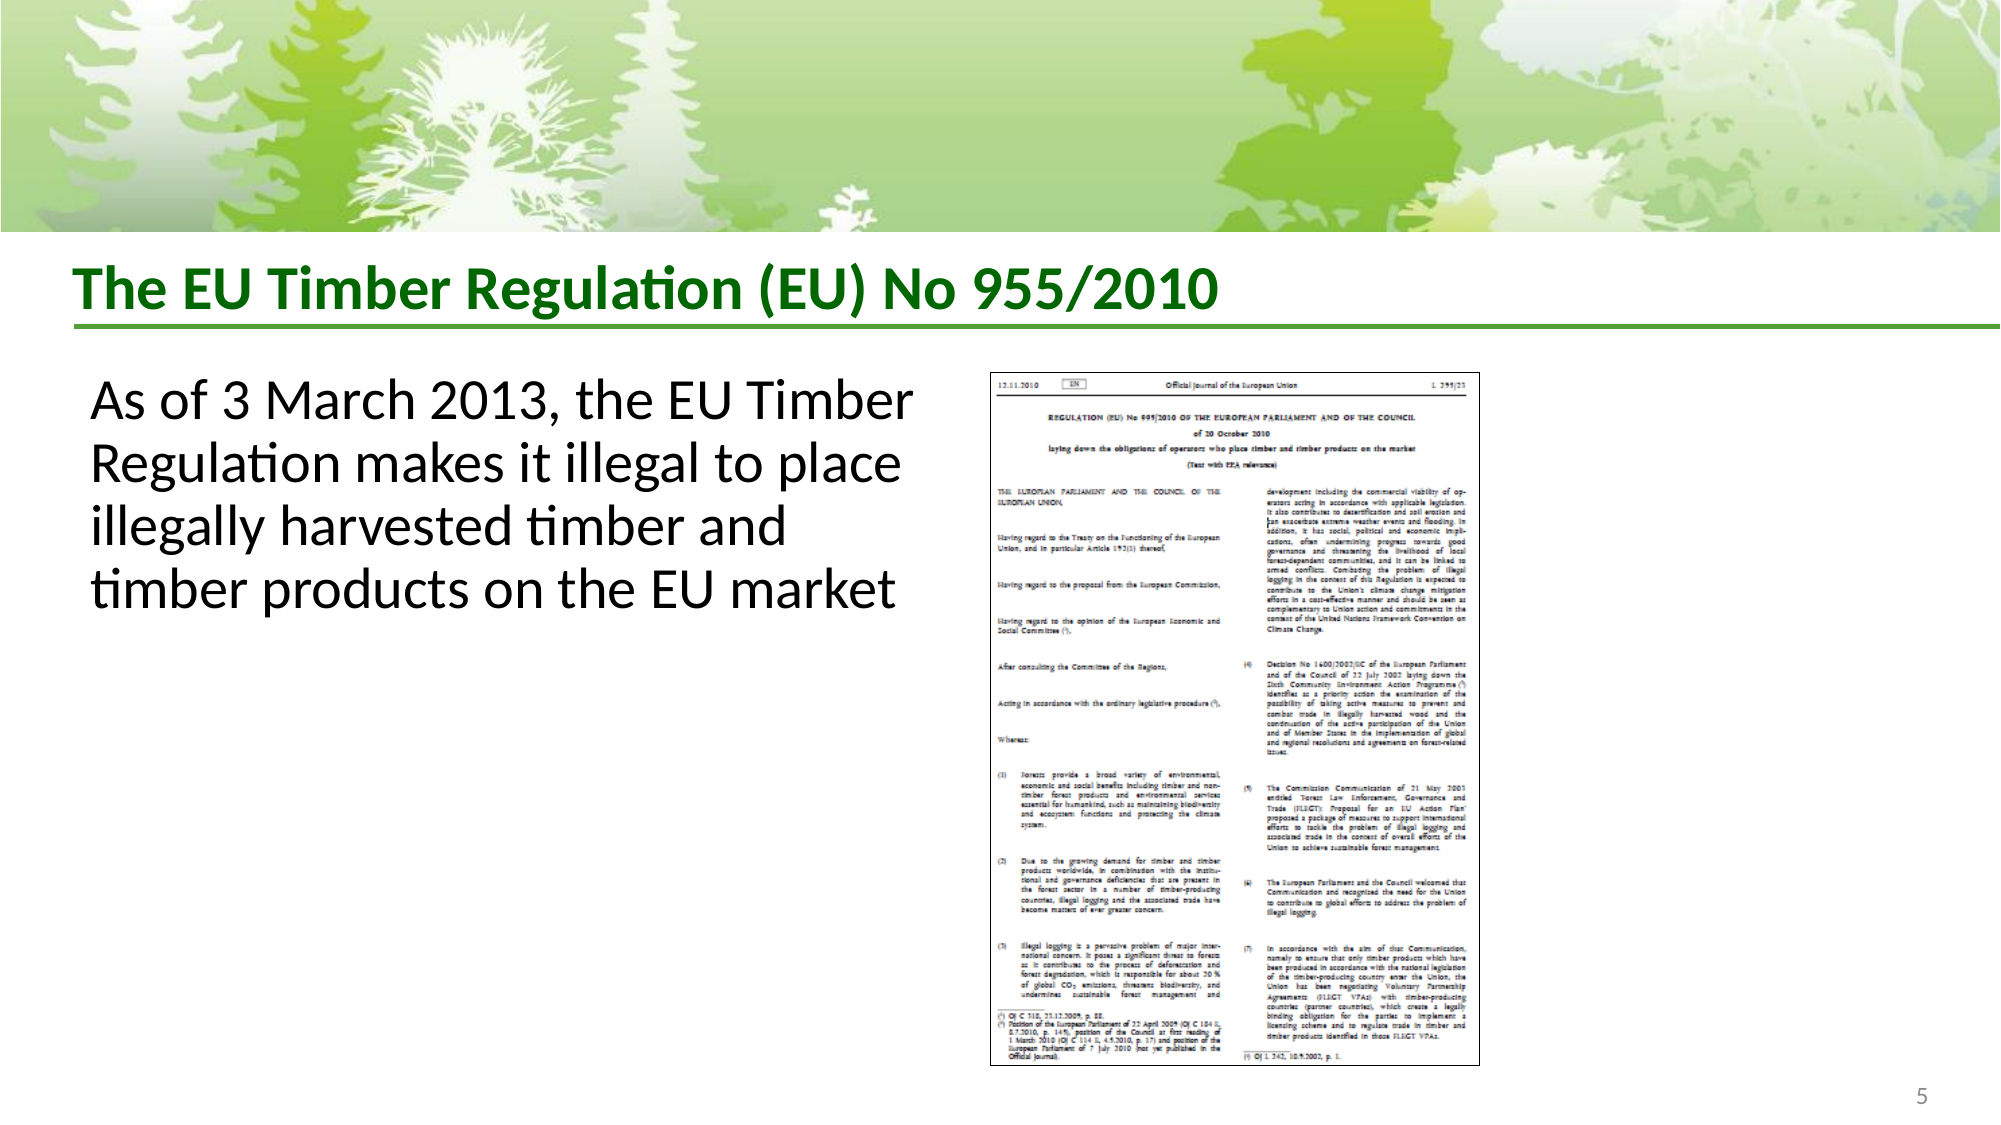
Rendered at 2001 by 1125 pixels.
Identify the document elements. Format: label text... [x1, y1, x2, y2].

picture [990, 372, 1480, 1066]
picture [0, 0, 2000, 232]
list As of 3 March 2013, the EU Timber Regulation makes it illegal to place illegally harvested timber and timber products on the EU market [75, 362, 939, 1105]
title The EU Timber Regulation (EU) No 955/2010 [57, 195, 1480, 384]
slide_number 5 [1493, 1065, 1944, 1125]
